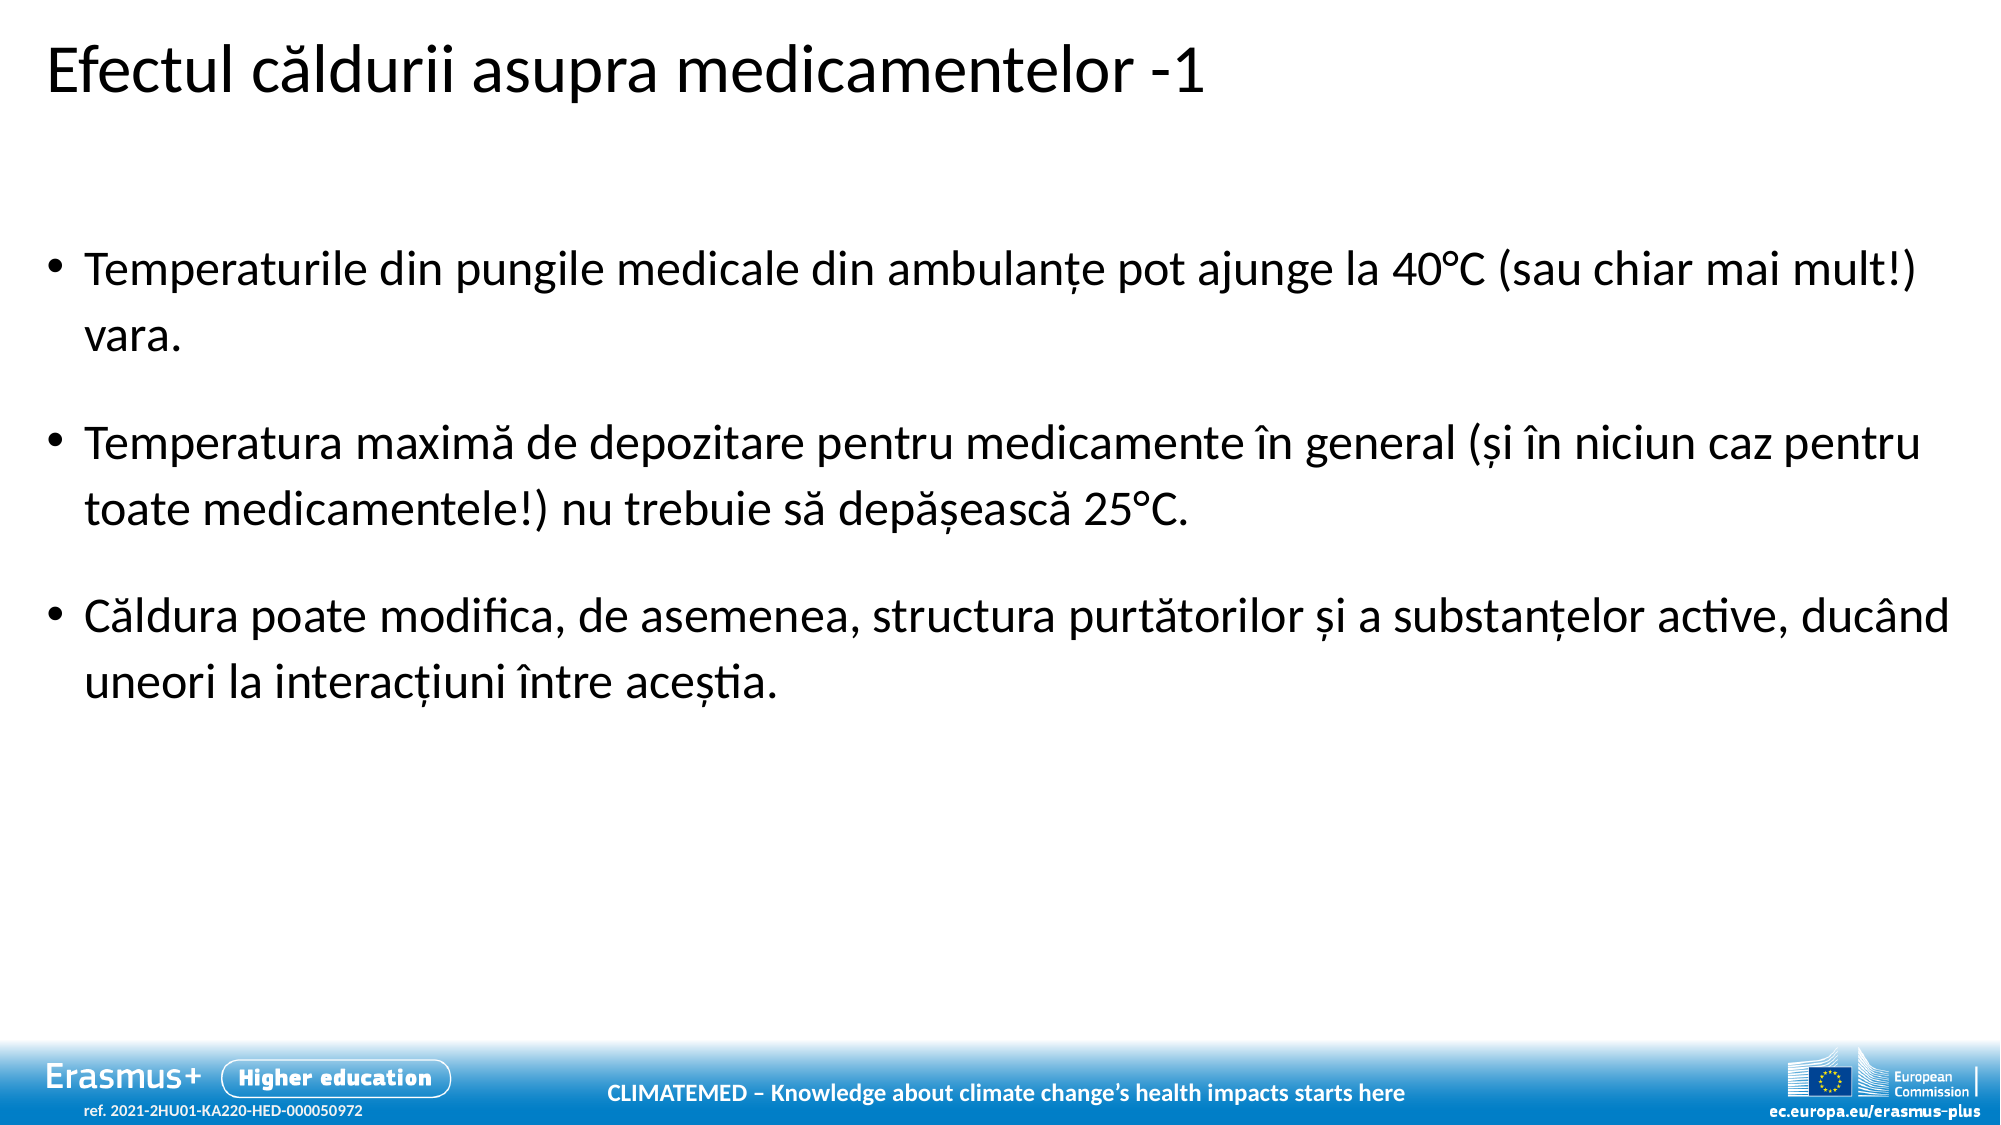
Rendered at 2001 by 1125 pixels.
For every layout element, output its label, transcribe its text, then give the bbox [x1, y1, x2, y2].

title Efectul căldurii asupra medicamentelor -1 [31, 25, 1984, 116]
list Temperaturile din pungile medicale din ambulanțe pot ajunge la 40°C (sau chiar mai mult!) vara. Temperatura maximă de depozitare pentru medicamente în general (și în niciun caz pentru toate medicamentele!) nu trebuie să depășească 25°C. Căldura poate modifica, de asemenea, structura purtătorilor și a substanțelor active, ducând uneori la interacțiuni între aceștia. [31, 222, 1984, 1035]
picture [0, 899, 2000, 1125]
